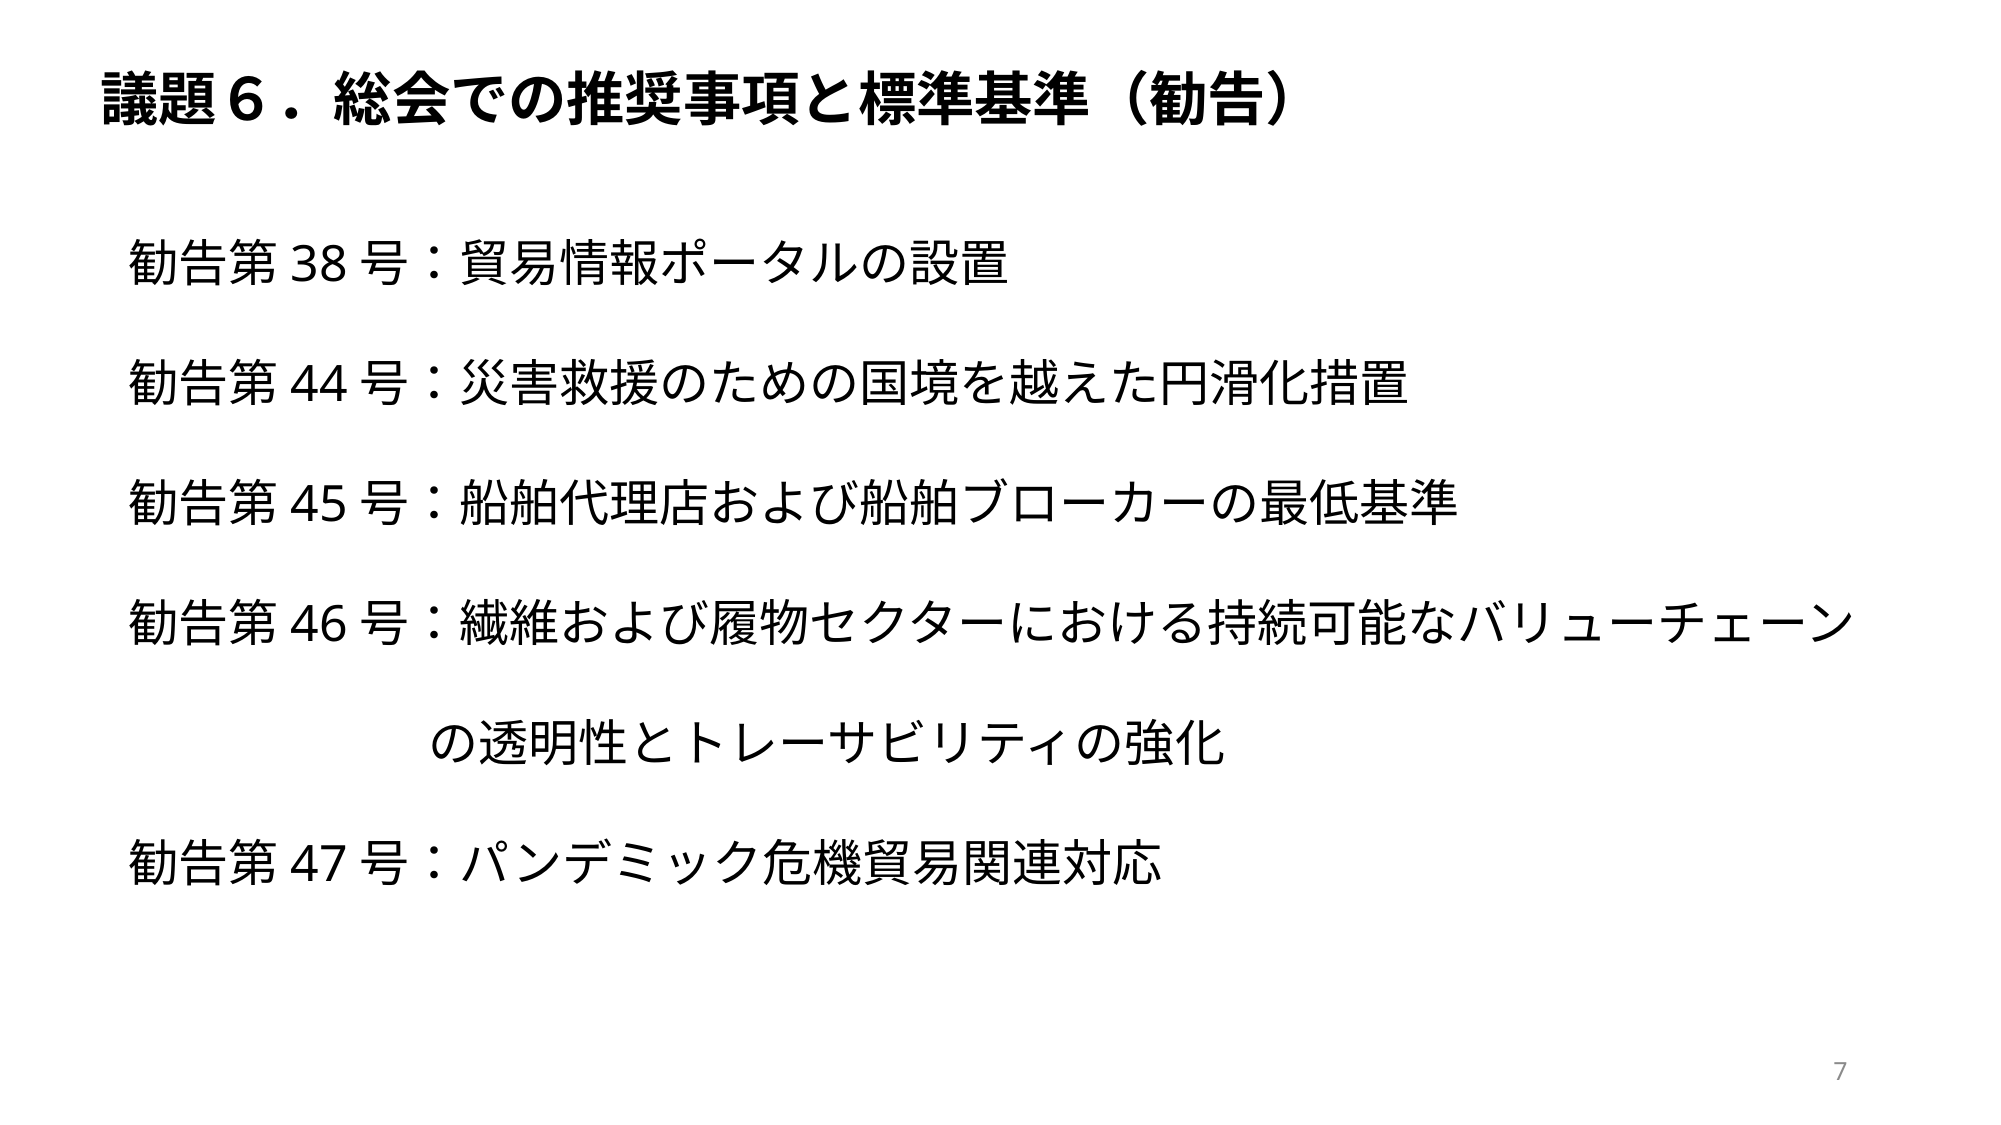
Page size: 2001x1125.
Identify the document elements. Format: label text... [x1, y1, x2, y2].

slide_number 7 [1412, 1042, 1863, 1103]
text_box 勧告第38号：貿易情報ポータルの設置 勧告第44号：災害救援のための国境を越えた円滑化措置 勧告第45号：船舶代理店および船舶ブローカーの最低基準 勧告第46号：繊維および履物セクターにおける持続可能なバリューチェーン の透明性とトレーサビリティの強化 勧告第47号：パンデミック危機貿易関連対応 [113, 224, 1873, 899]
text_box 議題６．総会での推奨事項と標準基準（勧告） [86, 55, 1514, 210]
